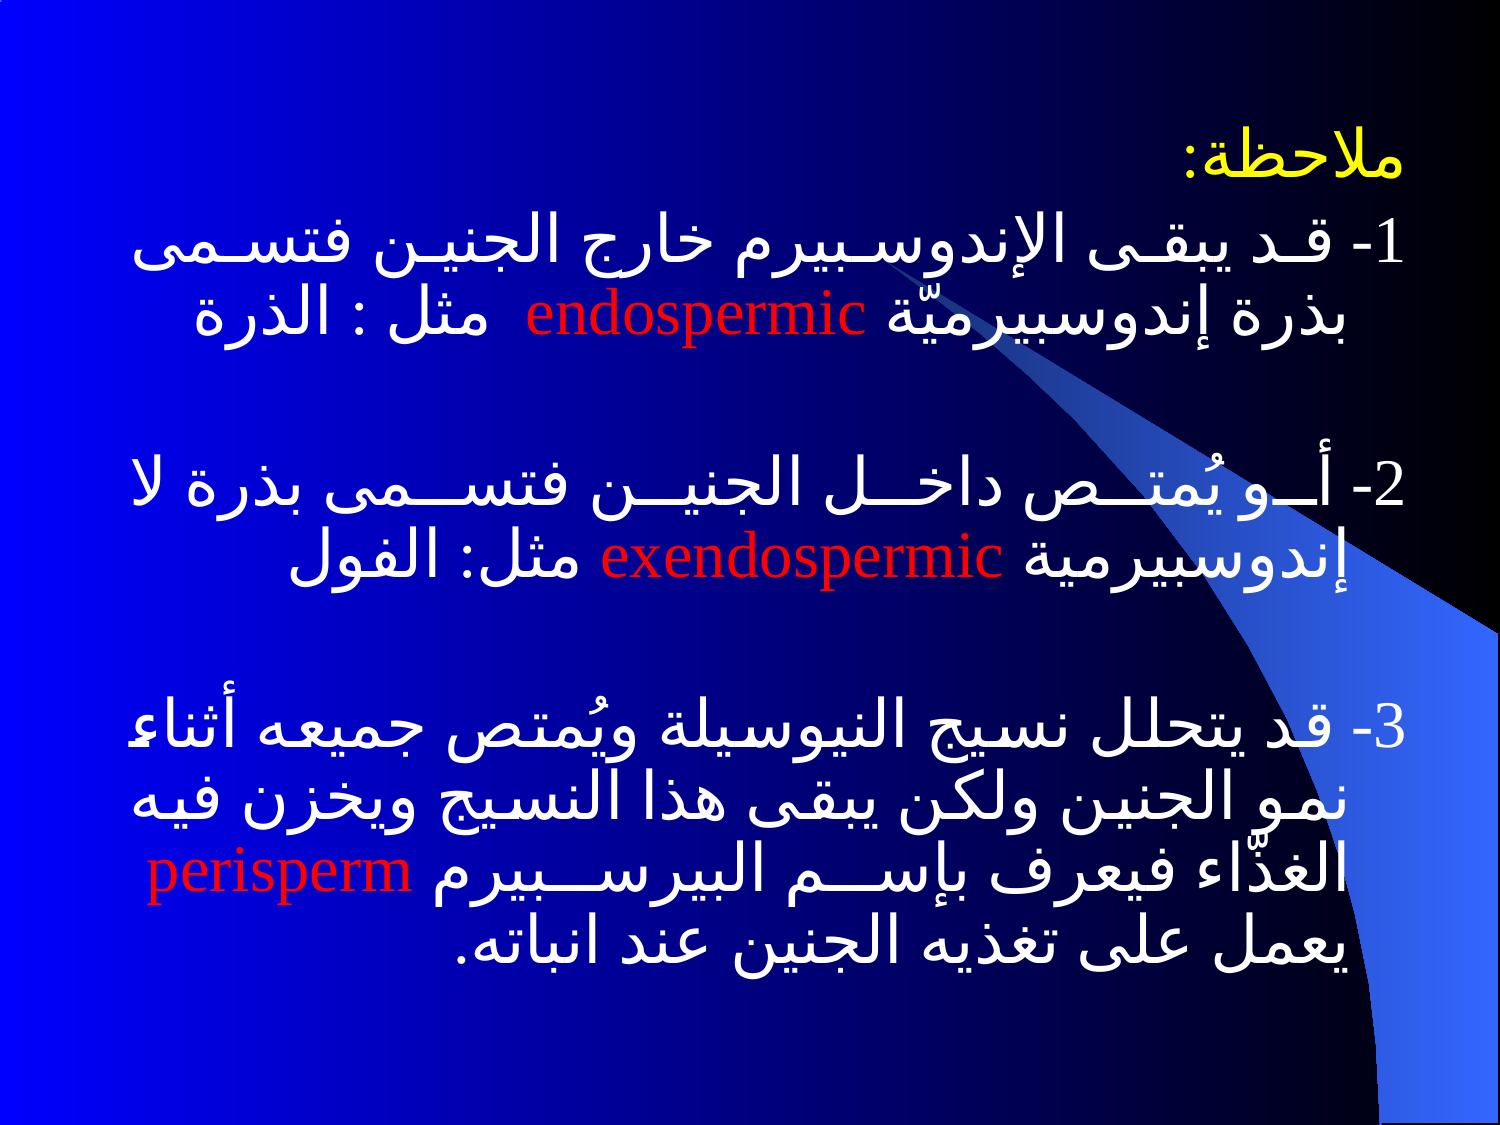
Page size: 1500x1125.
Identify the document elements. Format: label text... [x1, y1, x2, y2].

list ملاحظة: 1- قد يبقى الإندوسبيرم خارج الجنين فتسمى بذرة إندوسبيرميّة endospermic مثل : الذرة 2- أو يُمتص داخل الجنين فتسمى بذرة لا إندوسبيرمية exendospermic مثل: الفول 3- قد يتحلل نسيج النيوسيلة ويُمتص جميعه أثناء نمو الجنين ولكن يبقى هذا النسيج ويخزن فيه الغذّاء فيعرف بإسم البيرسبيرم perisperm يعمل على تغذيه الجنين عند انباته. [99, 112, 1438, 1001]
